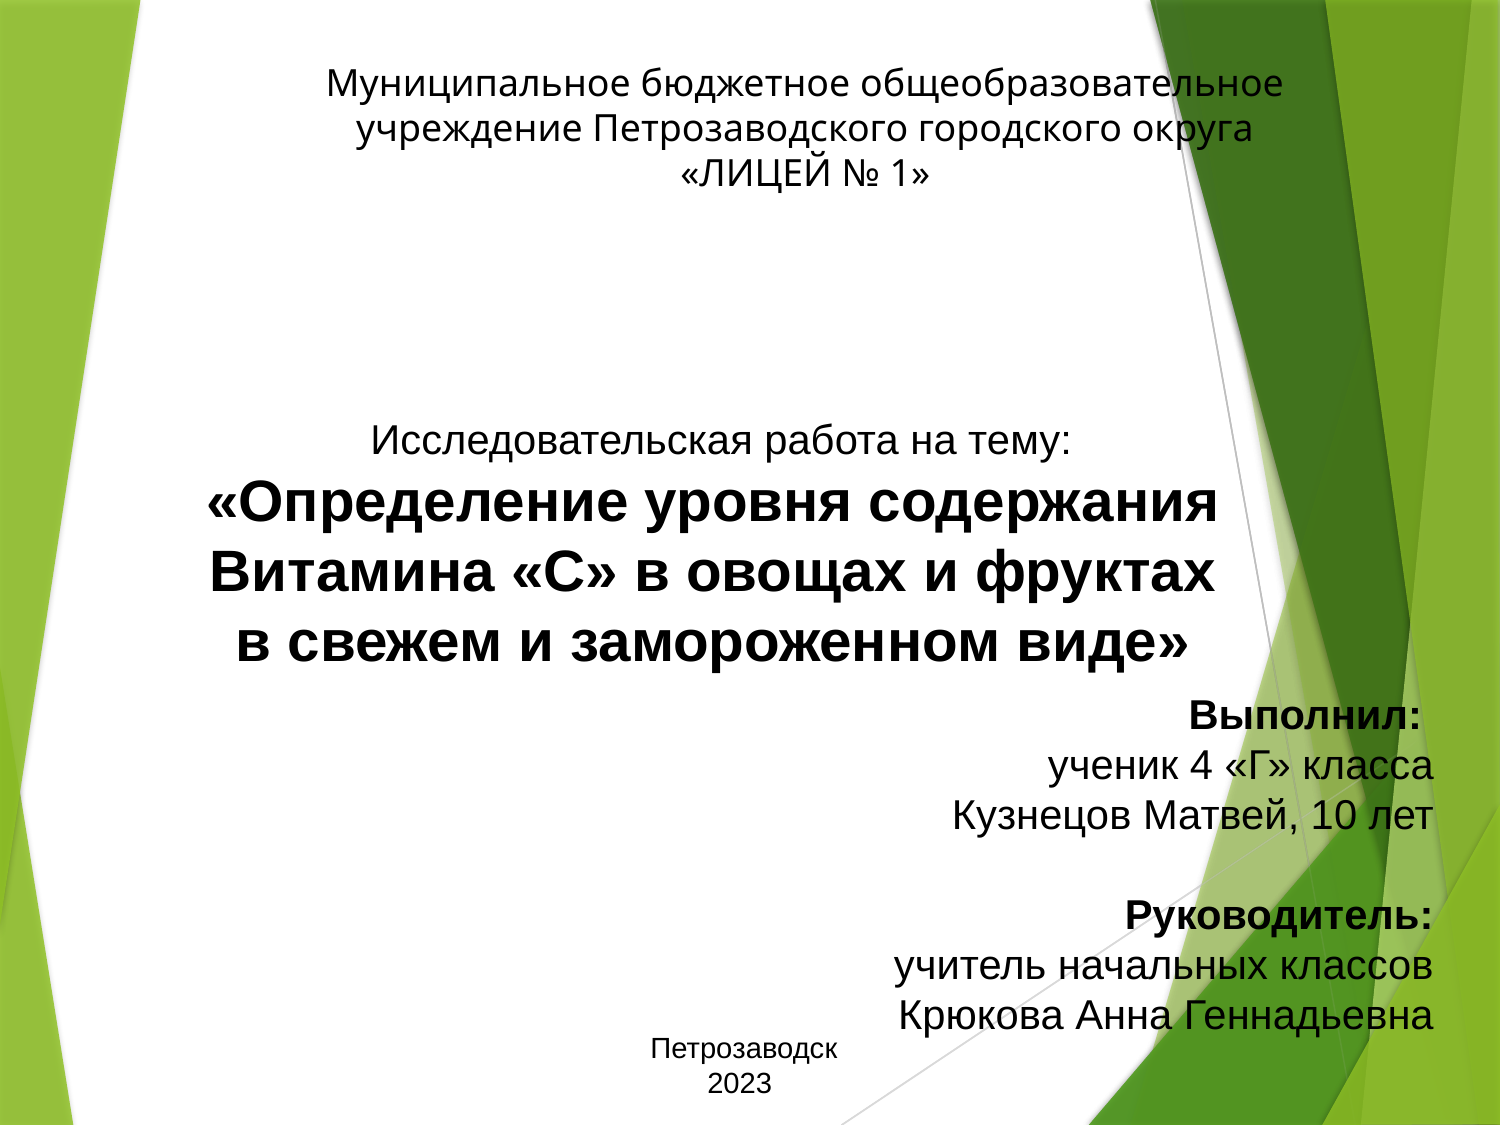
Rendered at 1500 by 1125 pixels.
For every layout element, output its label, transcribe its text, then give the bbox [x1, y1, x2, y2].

text_box Выполнил: ученик 4 «Г» класса Кузнецов Матвей, 10 лет Руководитель: учитель начальных классов Крюкова Анна Геннадьевна [835, 680, 1449, 1046]
title Исследовательская работа на тему: «Определение уровня содержания Витамина «С» в овощах и фруктах в свежем и замороженном виде» [26, 255, 1417, 681]
text_box Муниципальное бюджетное общеобразовательное учреждение Петрозаводского городского округа «ЛИЦЕЙ № 1» [194, 51, 1417, 202]
text_box Петрозаводск 2023 [367, 1022, 1121, 1107]
